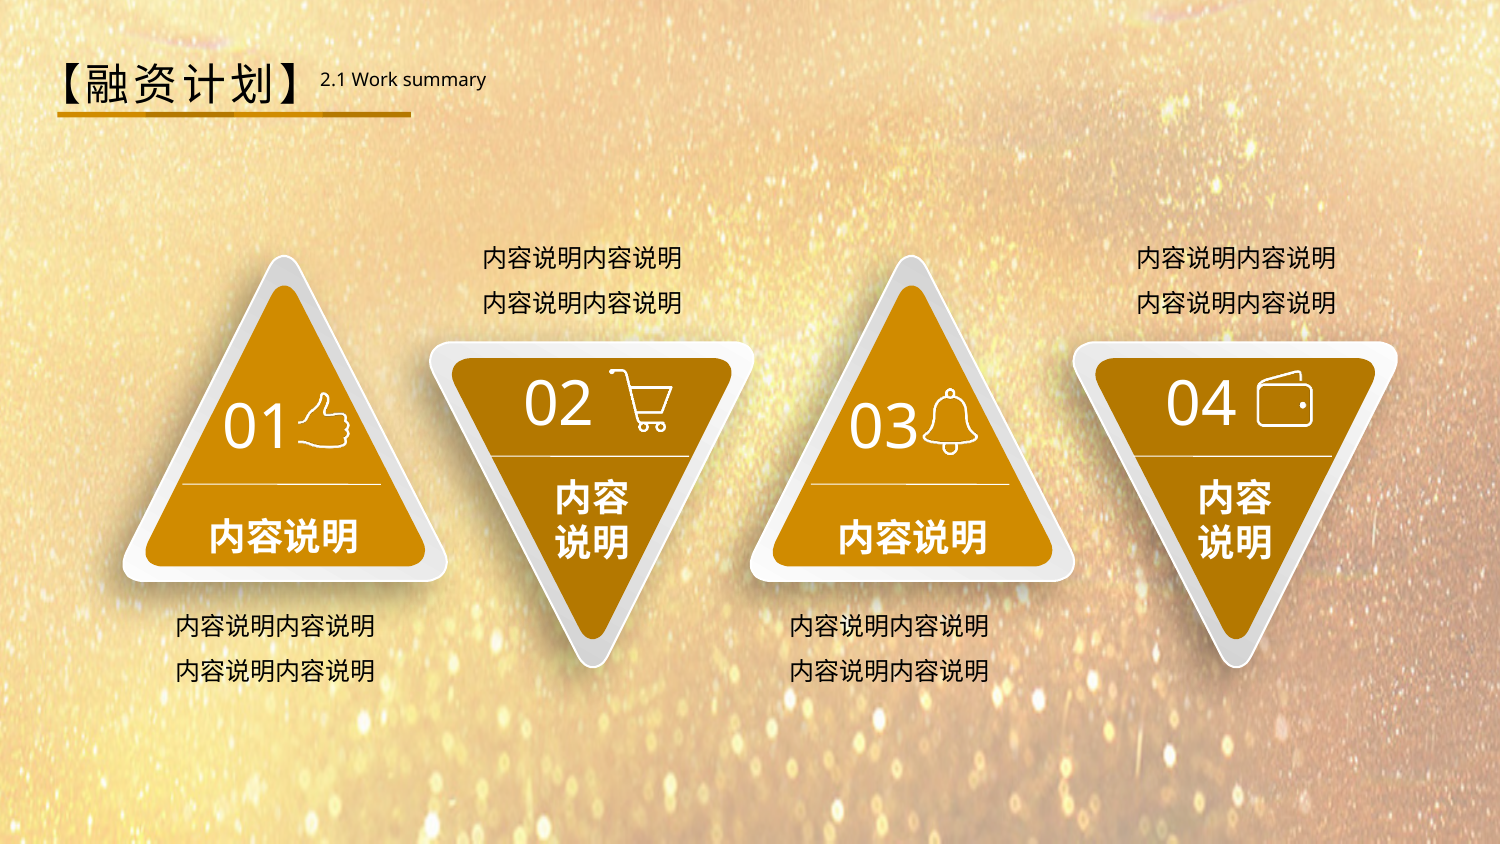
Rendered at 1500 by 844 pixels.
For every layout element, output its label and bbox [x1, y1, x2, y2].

text_box [429, 220, 754, 668]
text_box [791, 255, 1075, 695]
text_box [22, 22, 504, 118]
text_box [1073, 220, 1397, 668]
text_box [123, 255, 445, 695]
